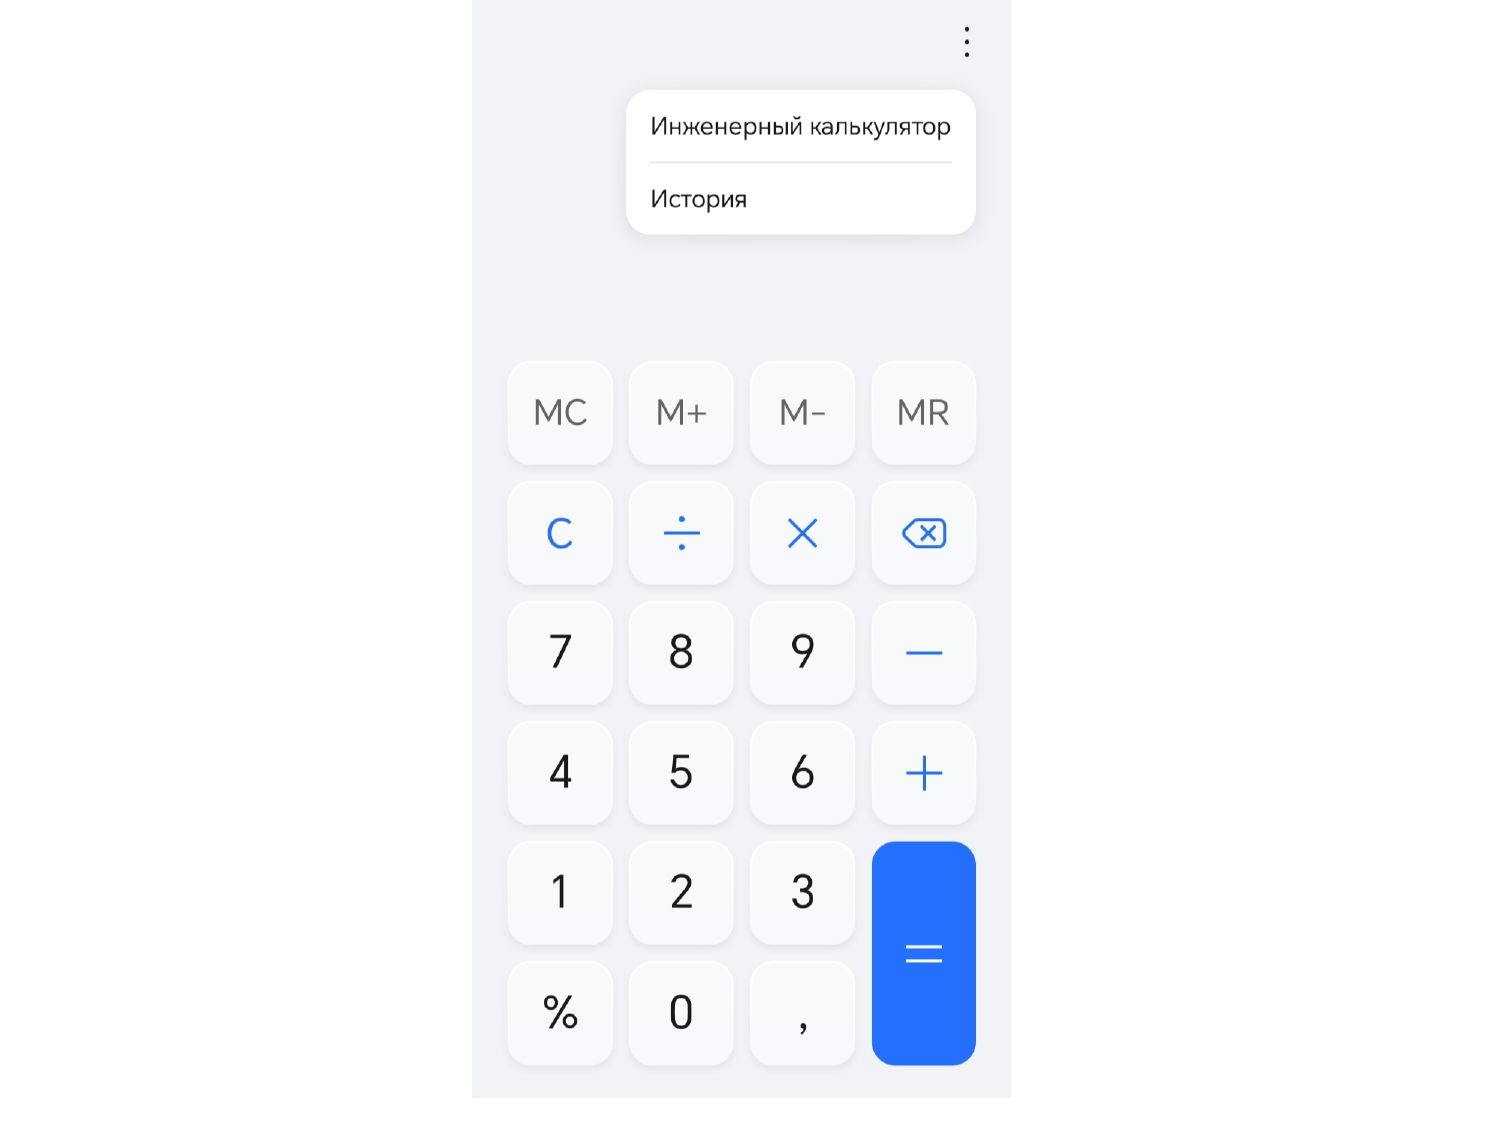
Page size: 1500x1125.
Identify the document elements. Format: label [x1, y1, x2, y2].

picture [472, 0, 1011, 1098]
